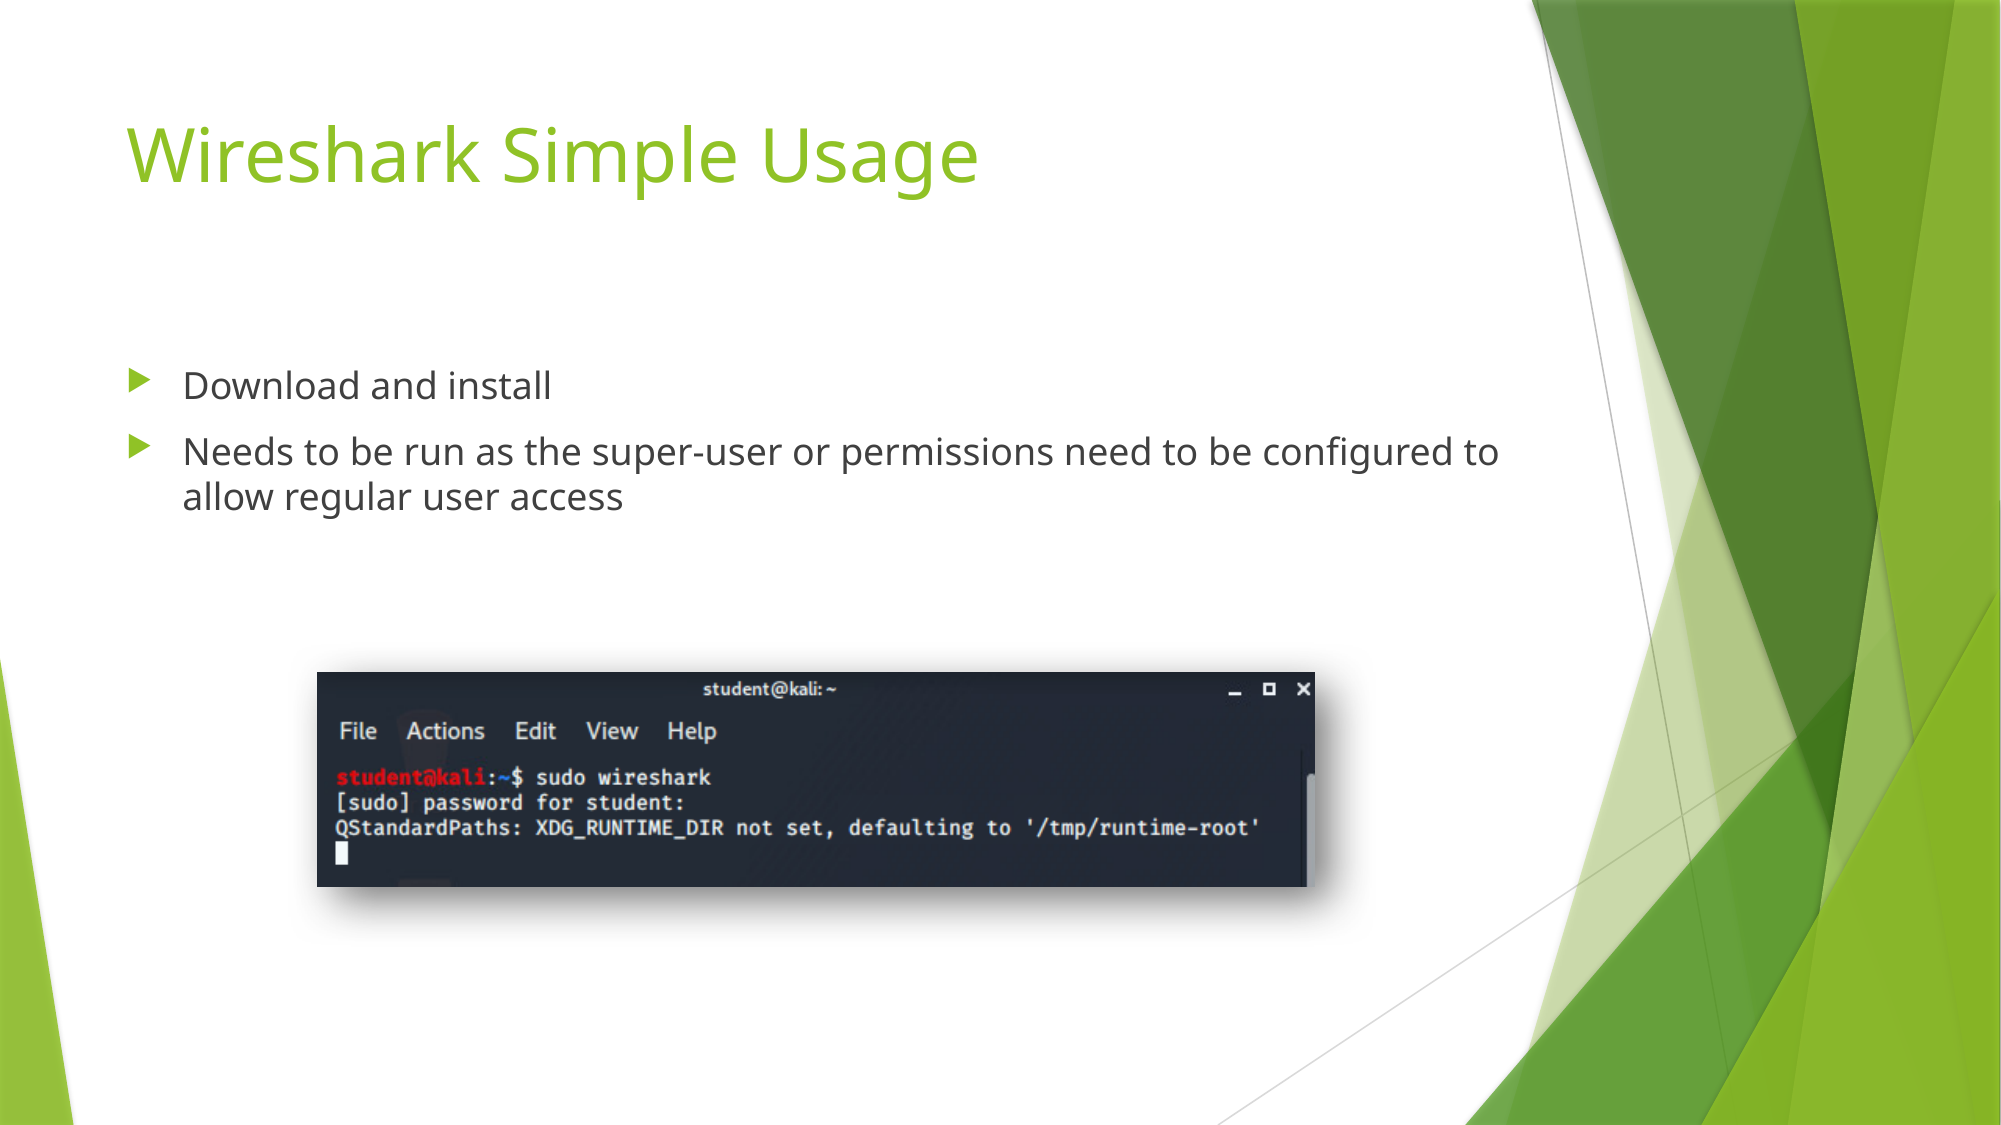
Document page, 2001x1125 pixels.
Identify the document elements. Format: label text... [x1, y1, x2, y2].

list Download and install Needs to be run as the super-user or permissions need to be configured to allow regular user access [111, 354, 1522, 992]
picture [317, 672, 1316, 888]
title Wireshark Simple Usage [111, 99, 1522, 317]
